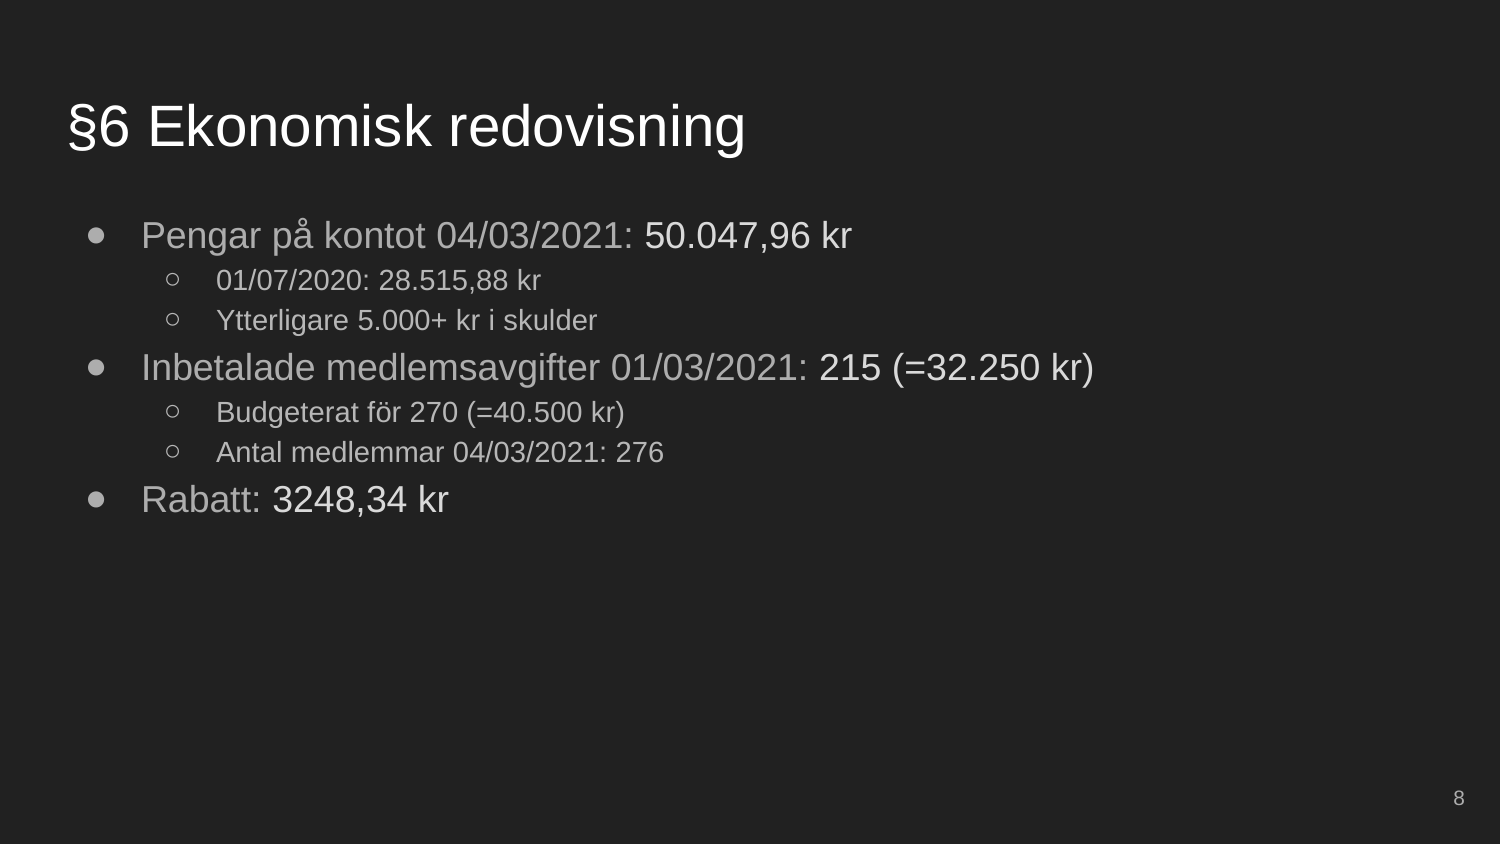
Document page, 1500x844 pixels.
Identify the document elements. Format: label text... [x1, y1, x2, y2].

list Pengar på kontot 04/03/2021: 50.047,96 kr 01/07/2020: 28.515,88 kr Ytterligare 5.000+ kr i skulder Inbetalade medlemsavgifter 01/03/2021: 215 (=32.250 kr) Budgeterat för 270 (=40.500 kr) Antal medlemmar 04/03/2021: 276 Rabatt: 3248,34 kr [51, 189, 1449, 750]
slide_number ‹#› [1389, 764, 1480, 830]
title §6 Ekonomisk redovisning [51, 72, 1449, 167]
